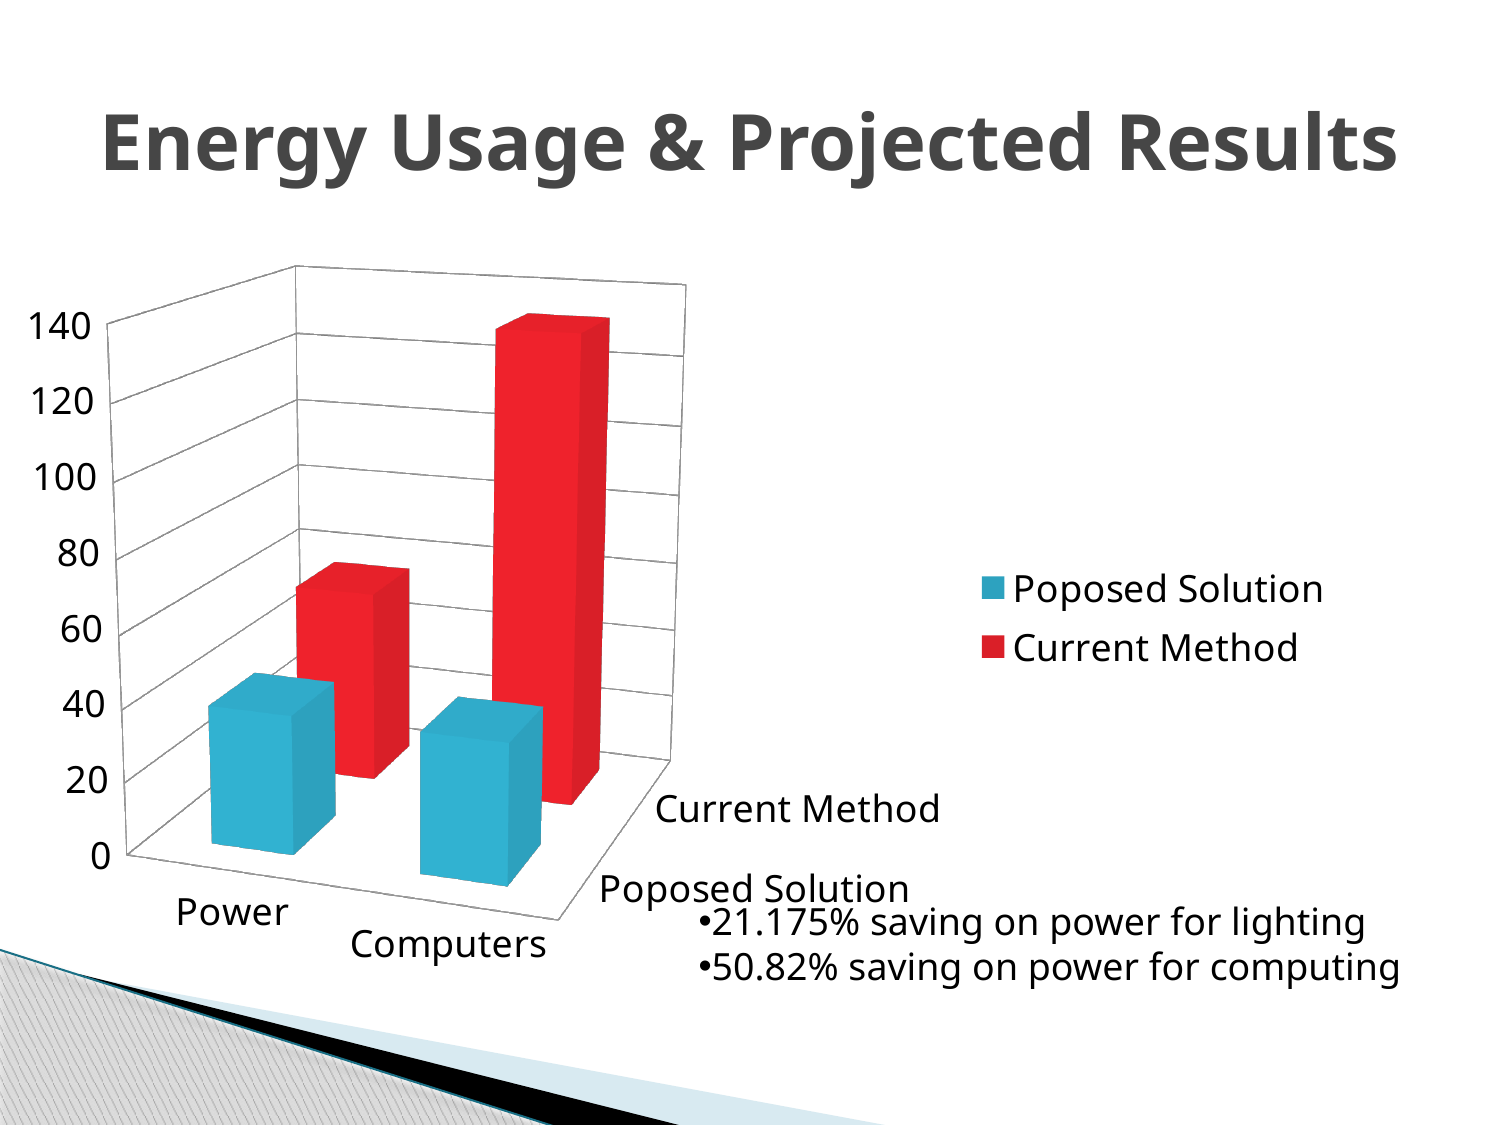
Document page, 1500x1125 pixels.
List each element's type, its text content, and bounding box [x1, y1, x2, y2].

title Energy Usage & Projected Results [75, 45, 1425, 233]
text_box 21.175% saving on power for lighting 50.82% saving on power for computing [1354, 890, 1417, 996]
chart [0, 245, 1351, 989]
